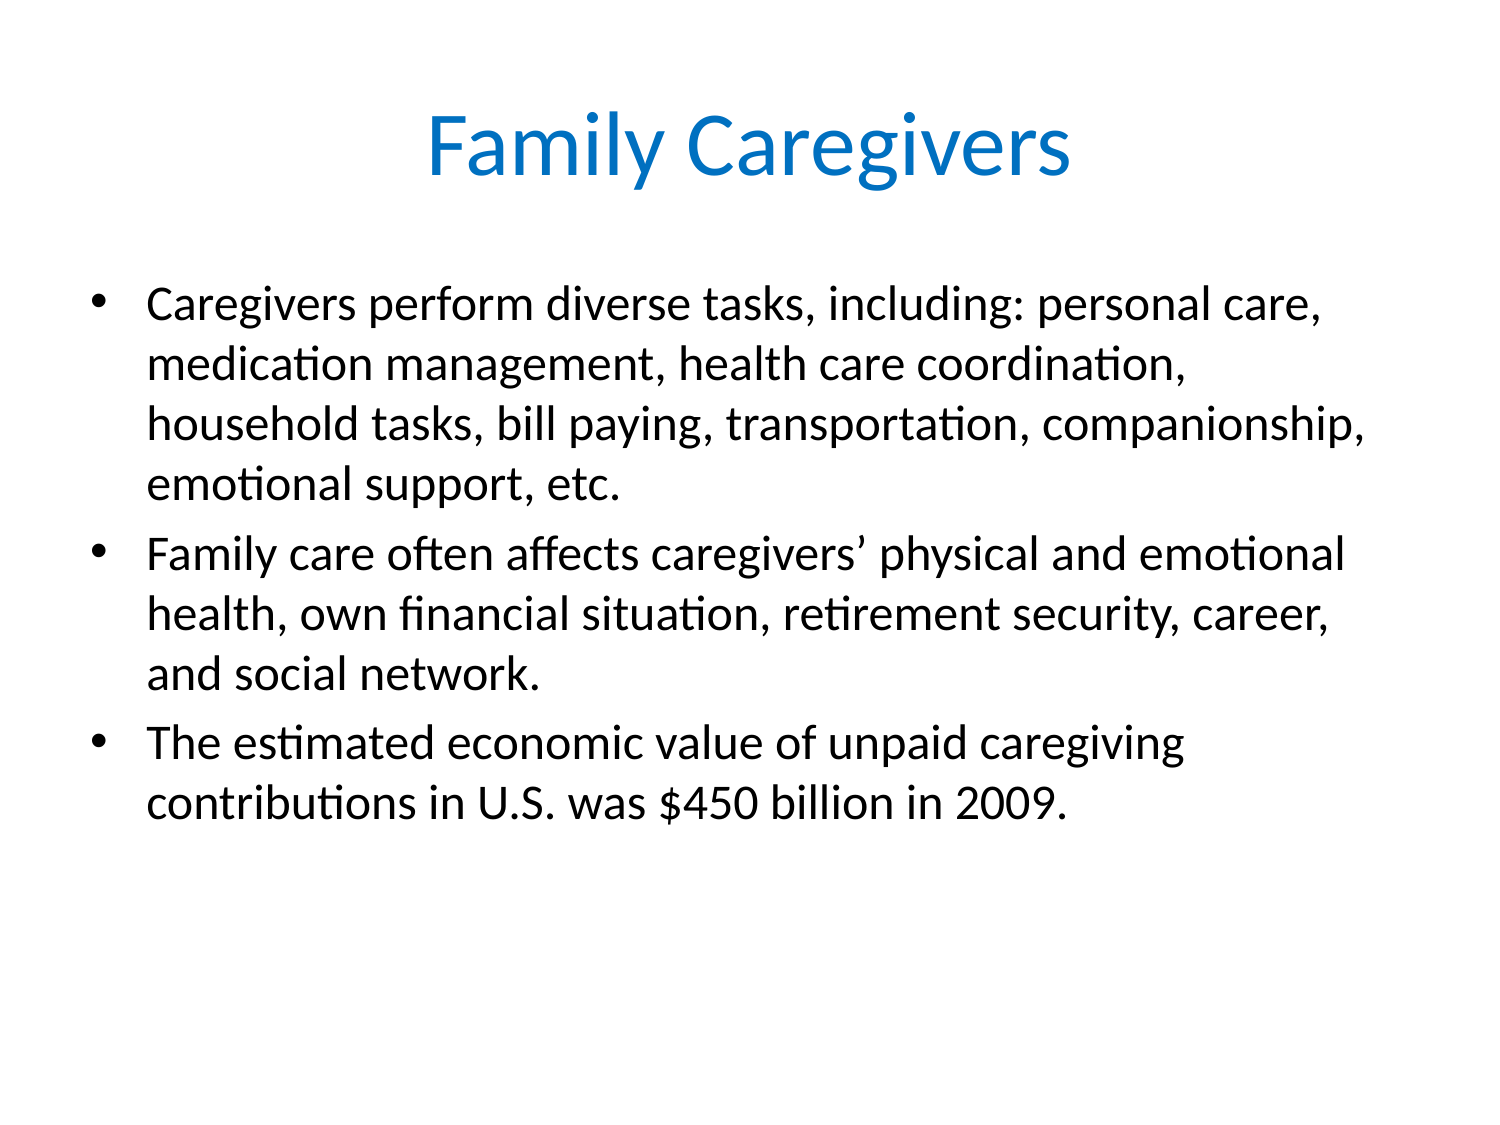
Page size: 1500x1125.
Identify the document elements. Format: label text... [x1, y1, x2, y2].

title Family Caregivers [75, 45, 1425, 233]
list Caregivers perform diverse tasks, including: personal care, medication management, health care coordination, household tasks, bill paying, transportation, companionship, emotional support, etc. Family care often affects caregivers’ physical and emotional health, own financial situation, retirement security, career, and social network. The estimated economic value of unpaid caregiving contributions in U.S. was $450 billion in 2009. [75, 262, 1425, 1005]
